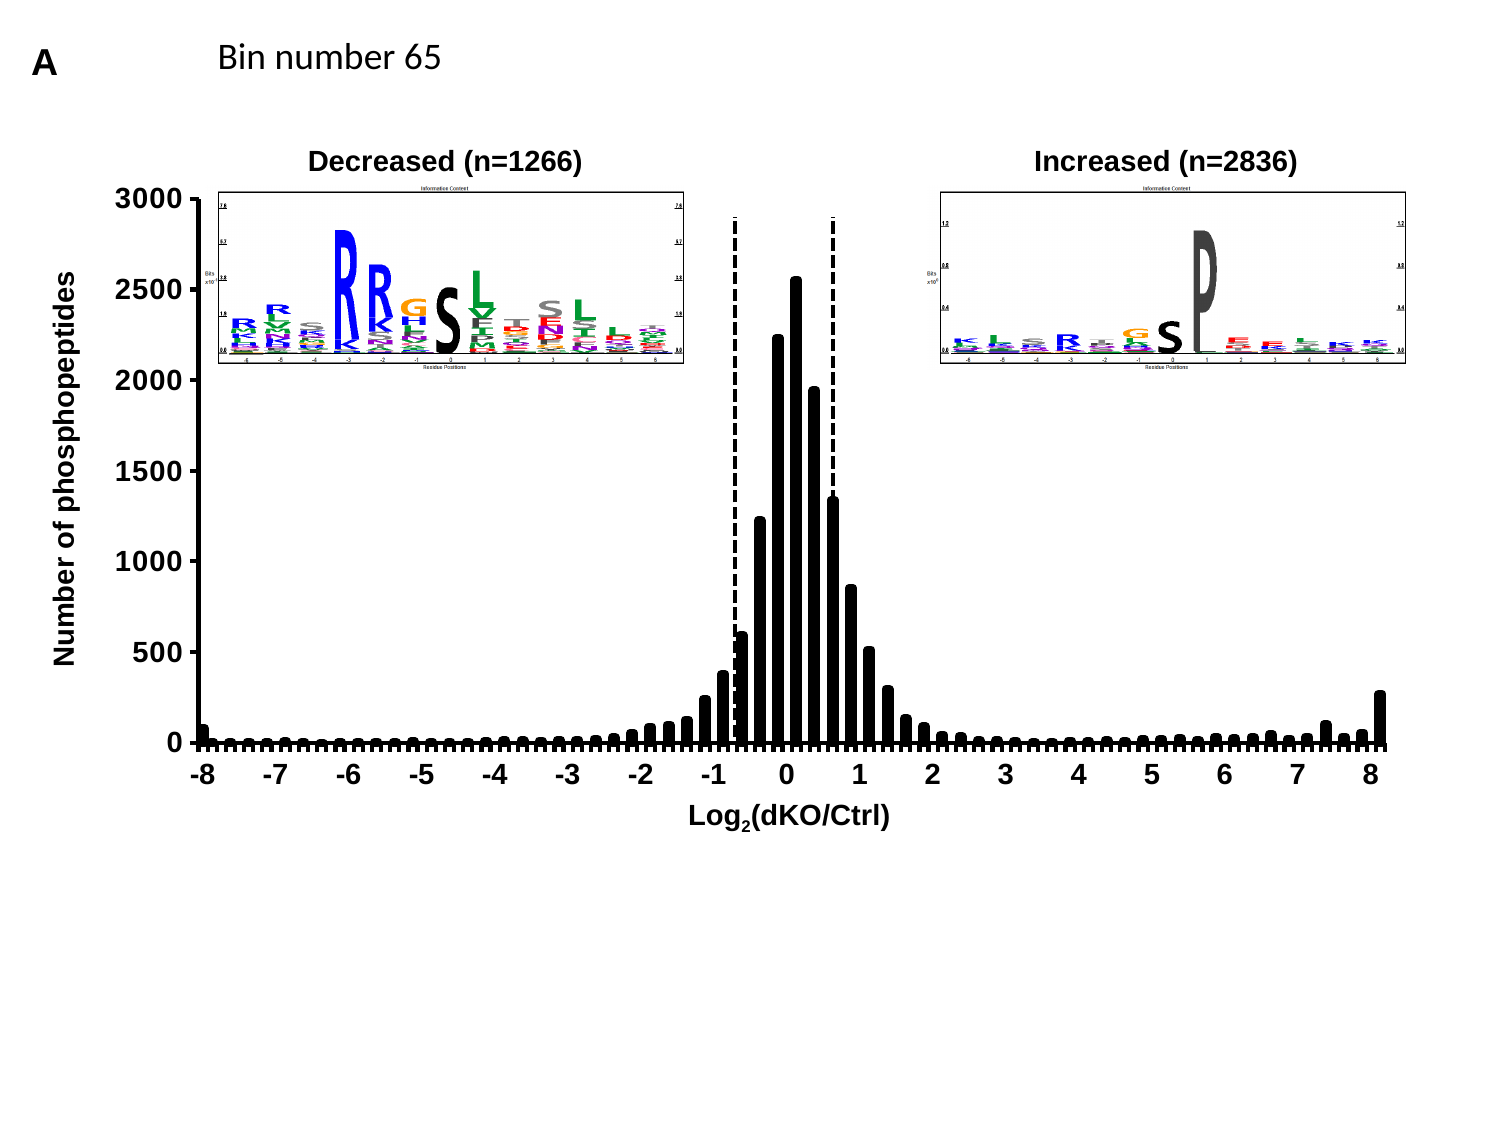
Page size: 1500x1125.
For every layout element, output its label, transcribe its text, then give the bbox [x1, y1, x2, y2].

chart [88, 169, 1412, 804]
text_box Log2(dKO/Ctrl) [497, 812, 1081, 844]
text_box Bin number 65 [202, 24, 794, 84]
text_box Decreased (n=1266) [280, 135, 611, 168]
text_box Number of phosphopeptides [37, 198, 83, 740]
text_box Increased (n=2836) [1000, 135, 1332, 168]
text_box A [16, 30, 101, 91]
picture [205, 185, 684, 370]
picture [926, 185, 1406, 370]
